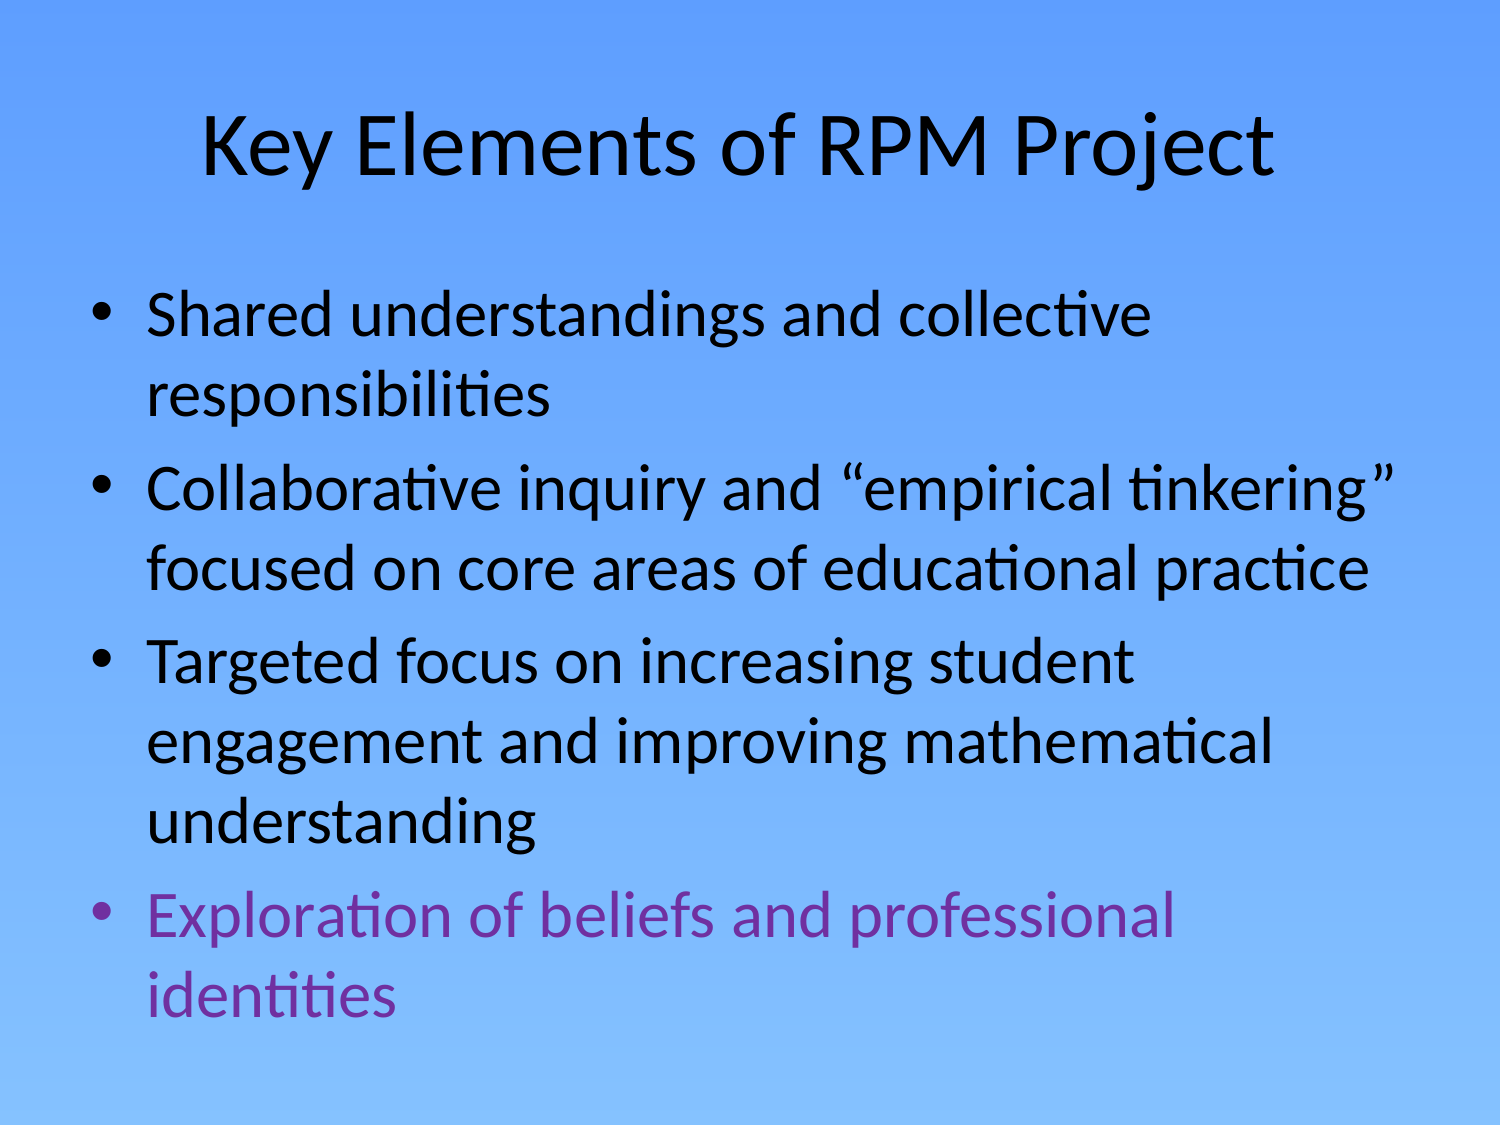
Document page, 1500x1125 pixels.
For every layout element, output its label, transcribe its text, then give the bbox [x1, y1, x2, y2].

list Shared understandings and collective responsibilities Collaborative inquiry and “empirical tinkering” focused on core areas of educational practice Targeted focus on increasing student engagement and improving mathematical understanding Exploration of beliefs and professional identities [75, 262, 1438, 1050]
title Key Elements of RPM Project [75, 45, 1425, 233]
